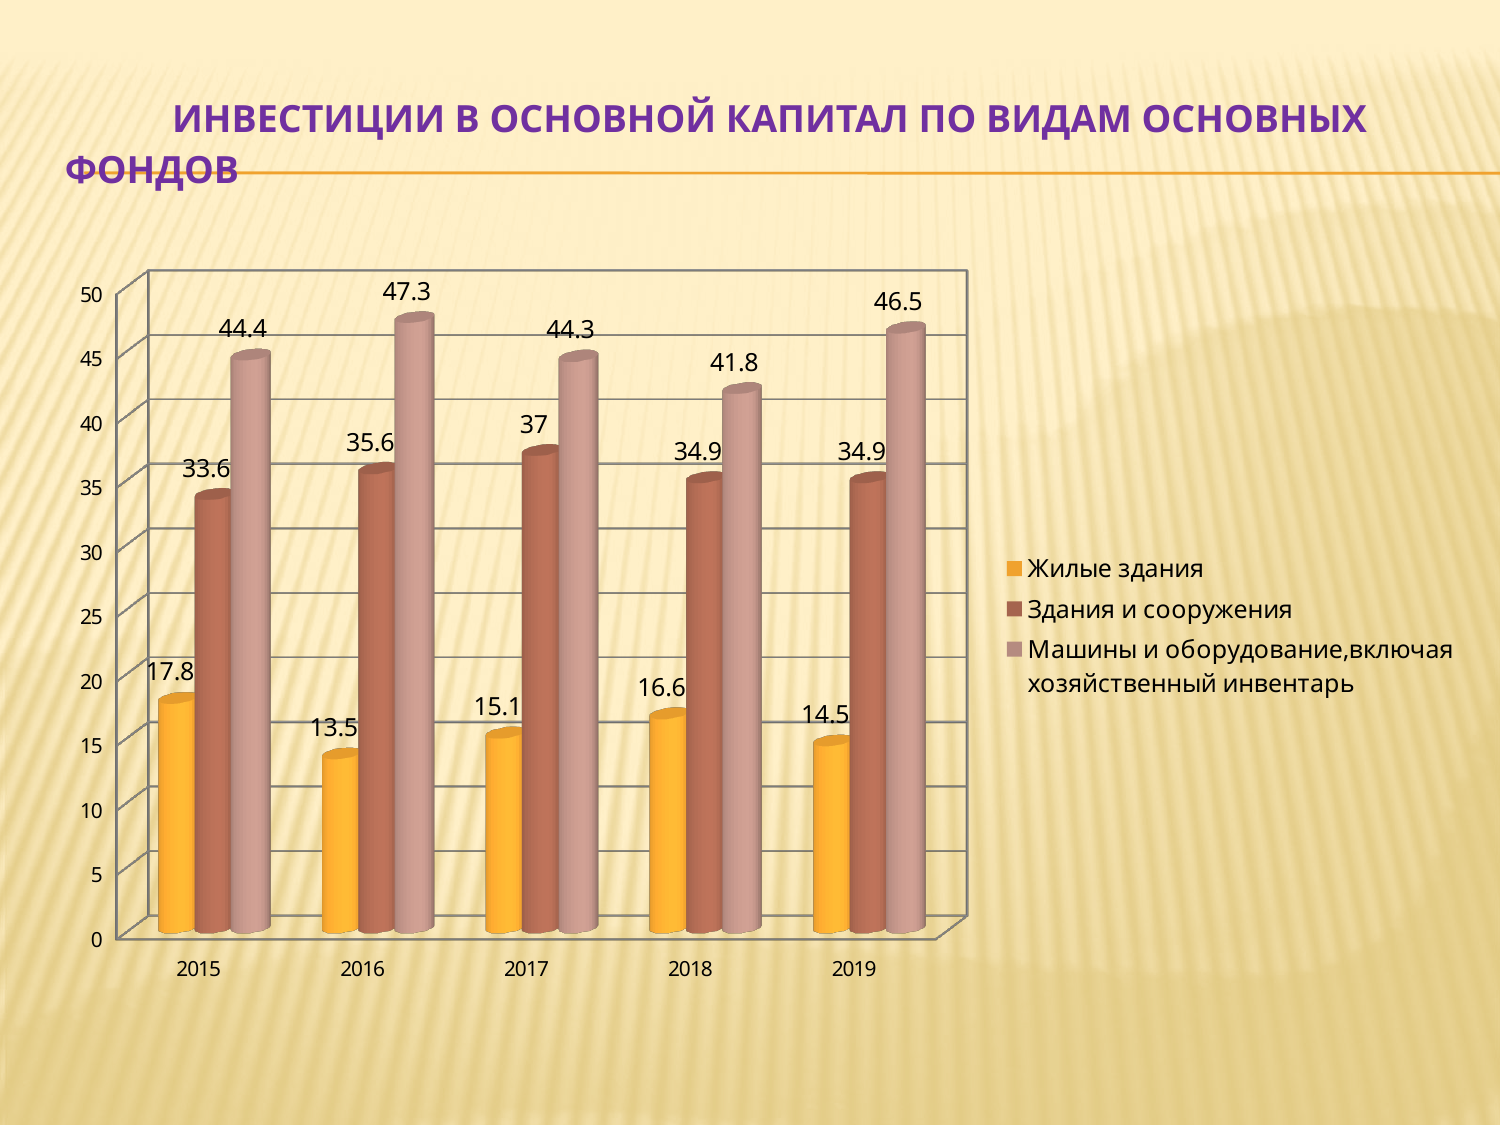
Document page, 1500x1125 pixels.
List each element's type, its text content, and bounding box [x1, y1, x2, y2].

title Инвестиции в основной капитал по видам основных фондов [50, 75, 1475, 213]
chart [49, 254, 1476, 998]
